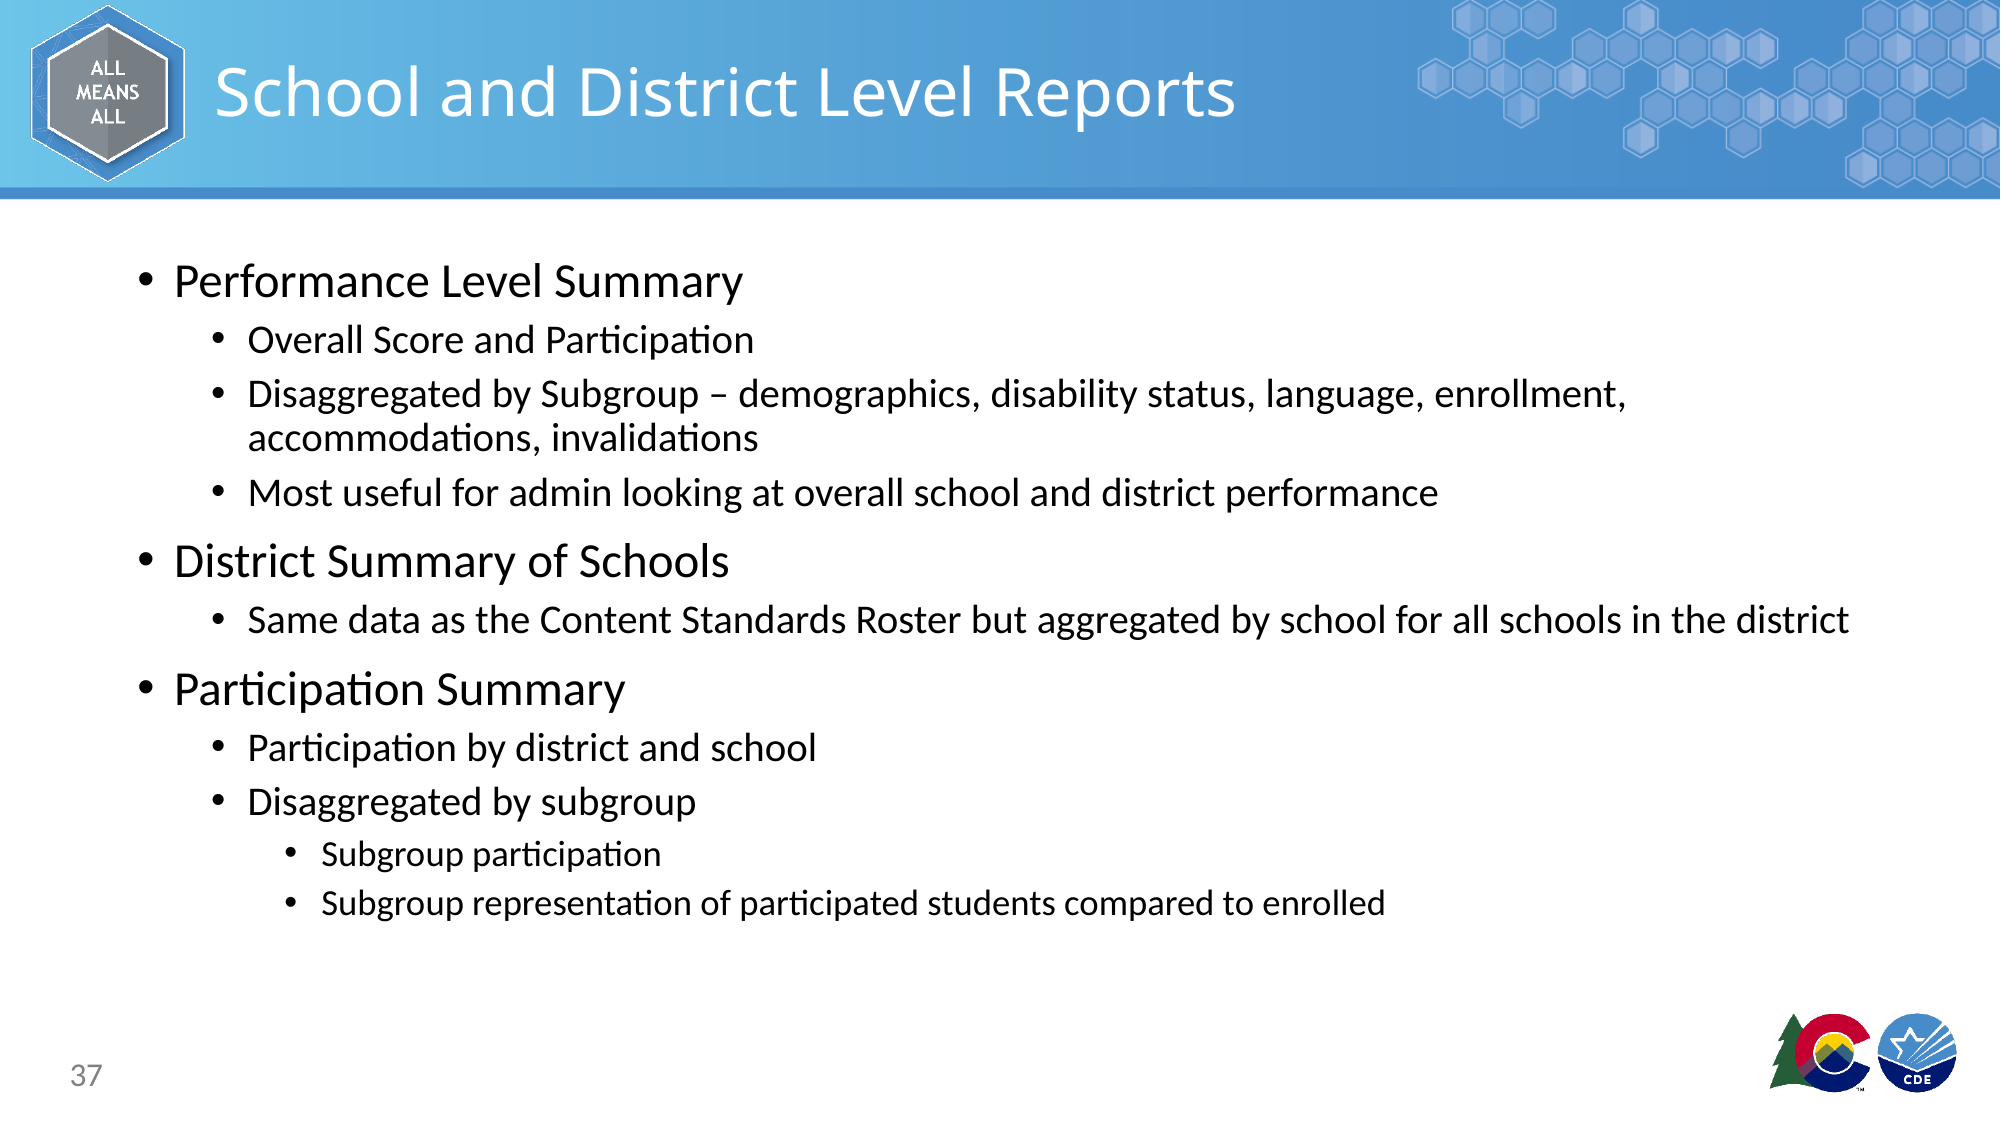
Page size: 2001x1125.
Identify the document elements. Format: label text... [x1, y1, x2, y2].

picture [1768, 1012, 1957, 1093]
picture [0, 0, 2000, 200]
slide_number 37 [54, 1042, 505, 1103]
list Performance Level Summary Overall Score and Participation Disaggregated by Subgroup – demographics, disability status, language, enrollment, accommodations, invalidations Most useful for admin looking at overall school and district performance District Summary of Schools Same data as the Content Standards Roster but aggregated by school for all schools in the district Participation Summary Participation by district and school Disaggregated by subgroup Subgroup participation Subgroup representation of participated students compared to enrolled [137, 254, 1863, 969]
title School and District Level Reports [214, 58, 1396, 182]
